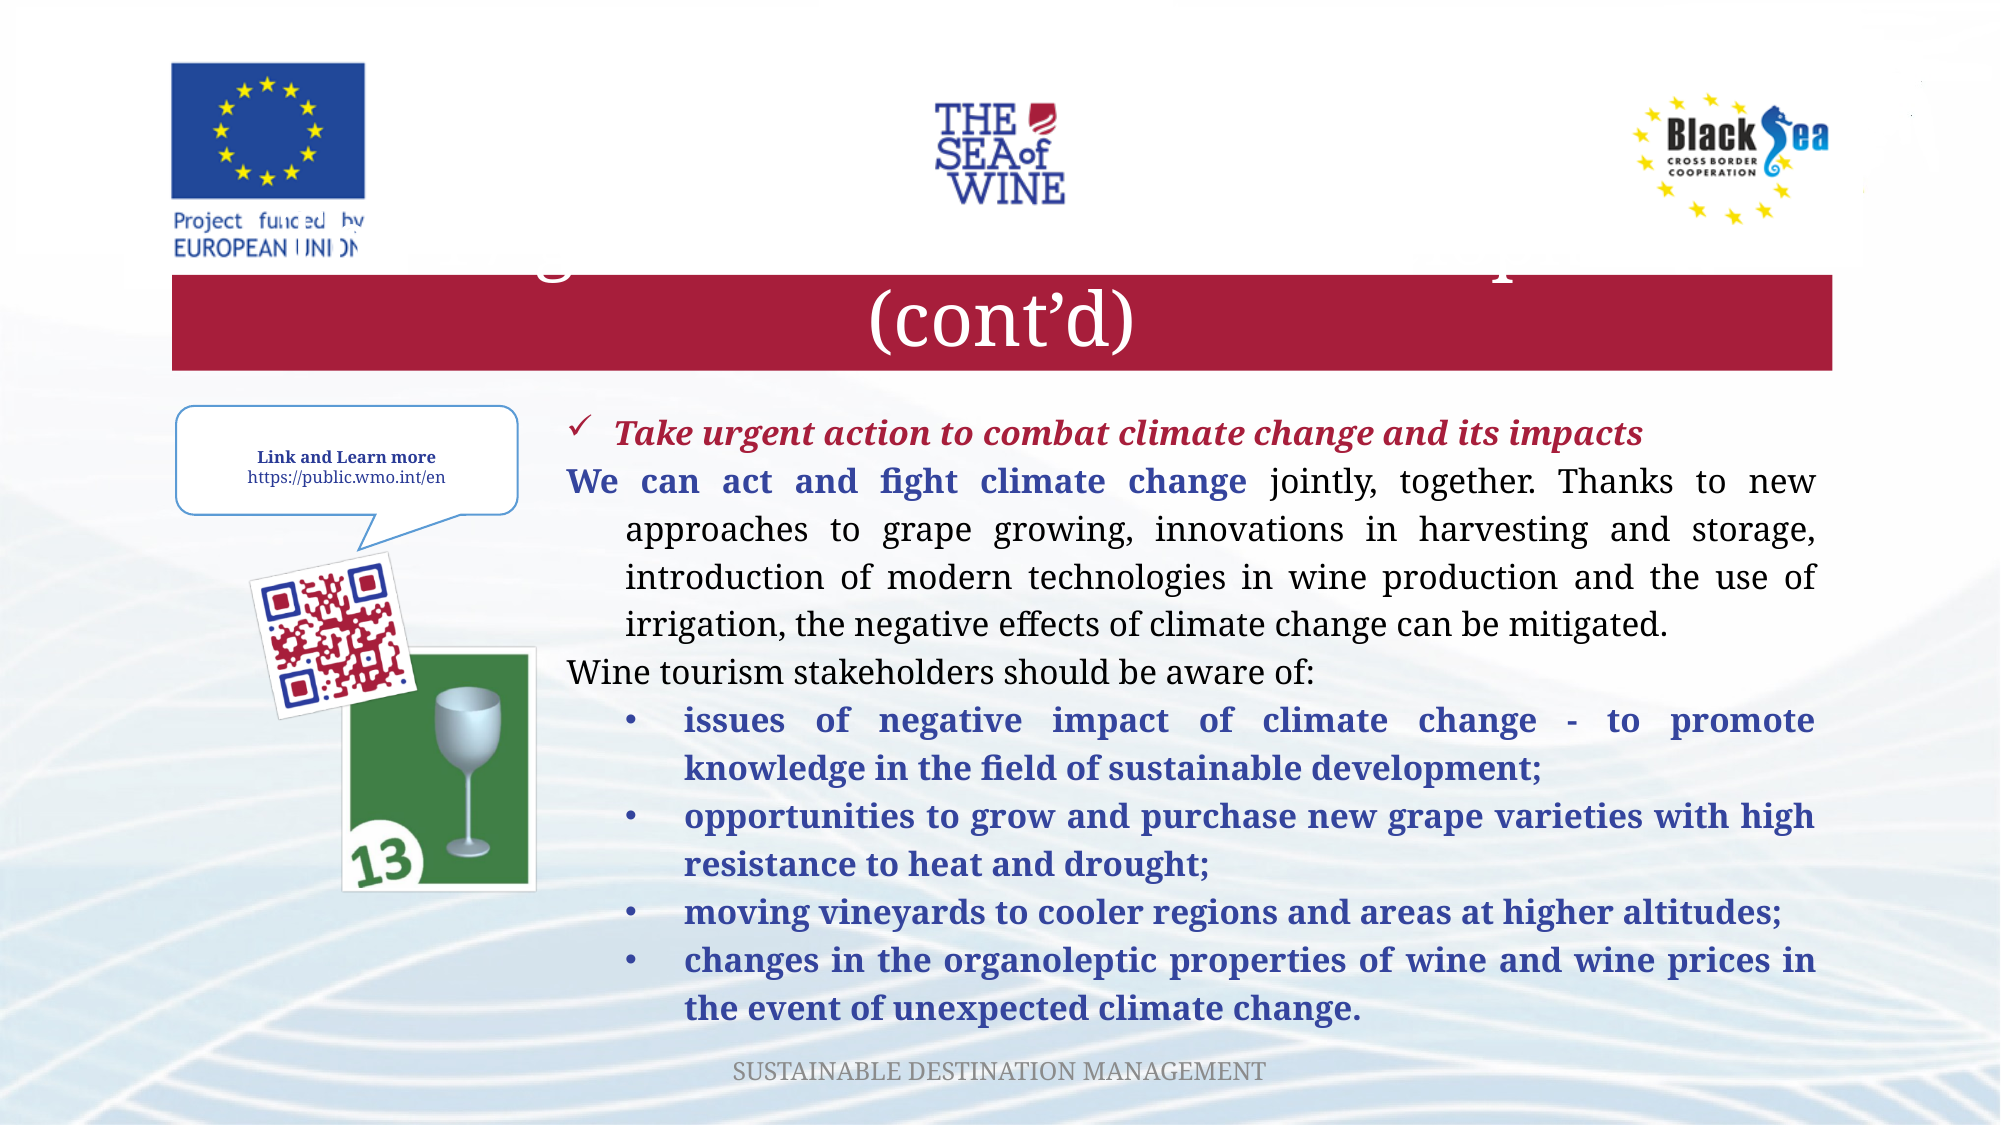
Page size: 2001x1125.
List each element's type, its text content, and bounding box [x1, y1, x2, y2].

title The 17 goals of sustainable development (cont’d) [172, 274, 1833, 371]
picture [0, 0, 2001, 1125]
list Take urgent action to combat climate change and its impacts We can act and fight climate change jointly, together. Thanks to new approaches to grape growing, innovations in harvesting and storage, introduction of modern technologies in wine production and the use of irrigation, the negative effects of climate change can be mitigated. Wine tourism stakeholders should be aware of: issues of negative impact of climate change - to promote knowledge in the field of sustainable development; opportunities to grow and purchase new grape varieties with high resistance to heat and drought; moving vineyards to cooler regions and areas at higher altitudes; changes in the organoleptic properties of wine and wine prices in the event of unexpected climate change. [551, 405, 1833, 1025]
text_box Link and Learn more https://public.wmo.int/en [175, 404, 519, 549]
footer SUSTAINABLE DESTINATION MANAGEMENT [662, 1042, 1338, 1103]
